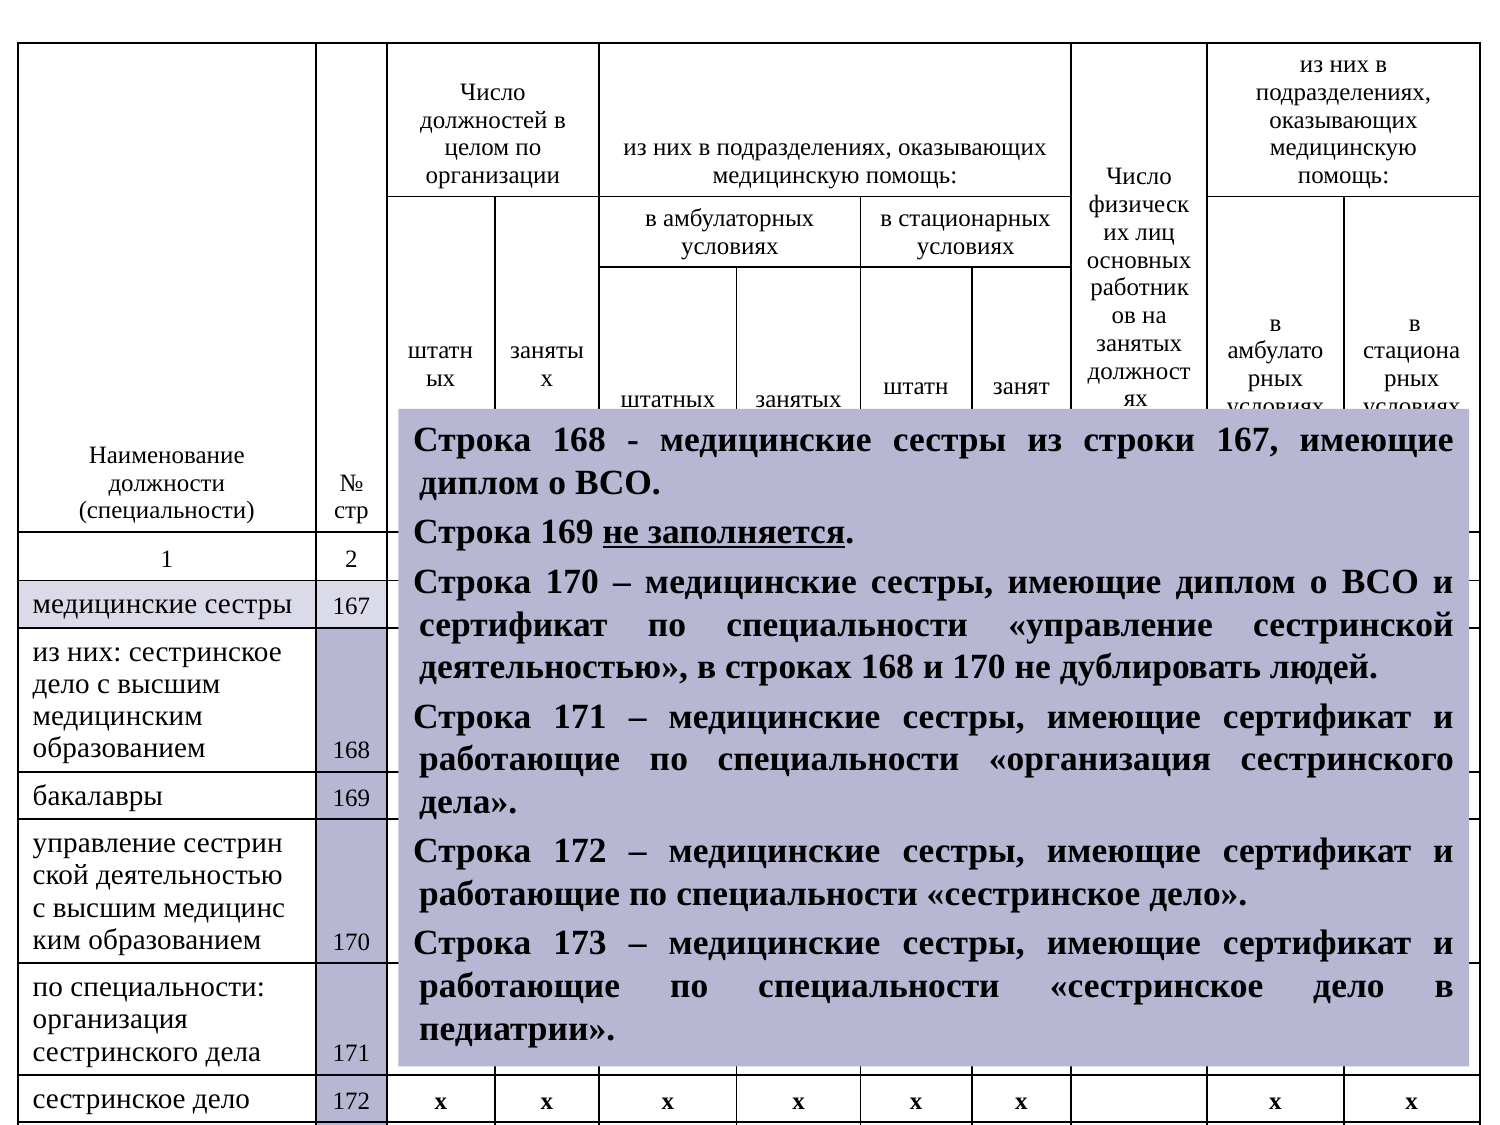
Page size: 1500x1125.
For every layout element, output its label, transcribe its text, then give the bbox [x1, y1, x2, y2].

table_cell занятых [737, 268, 860, 408]
table_cell 171 [317, 964, 386, 1074]
table_cell в стационарных условиях [861, 197, 1070, 266]
table_cell х [1208, 1076, 1343, 1121]
table_cell х [973, 1076, 1070, 1121]
table_cell сестринское дело [19, 1076, 315, 1121]
table_cell из них: сестринское дело с высшим медицинским образованием [19, 629, 315, 771]
table_cell [1072, 1076, 1206, 1121]
table_cell х [737, 1067, 860, 1074]
table_cell х [496, 1076, 598, 1121]
table_cell бакалавры [19, 773, 315, 818]
table_cell х [737, 1076, 860, 1121]
table_cell х [1345, 1076, 1479, 1121]
table_cell 11 [1470, 533, 1479, 580]
table_cell [1470, 629, 1479, 771]
table_cell в амбулаторных условиях [1208, 197, 1343, 408]
table_cell управление сестрин ской деятельностью с высшим медицинс ким образованием [19, 820, 315, 962]
table_cell занятых [496, 197, 598, 408]
table_cell х [600, 1076, 736, 1121]
table_cell 170 [317, 820, 386, 962]
table_header Число должностей в целом по организации [388, 44, 598, 196]
table_cell х [1470, 820, 1479, 962]
table_cell х [1345, 964, 1479, 1074]
table_cell х [861, 1067, 971, 1074]
table_cell штатных [600, 268, 736, 408]
table_cell медицинские сестры [19, 581, 315, 627]
table_cell х [496, 1067, 598, 1074]
table_cell в стационарных условиях [1345, 197, 1479, 531]
table_header Число физических лиц основных работников на занятых должностях [1072, 44, 1206, 408]
table_cell штатных [388, 197, 494, 531]
table_cell х [600, 1067, 736, 1074]
table_cell по специальности: организация сестринского дела [19, 964, 315, 1074]
table_cell 168 [317, 629, 386, 771]
table_cell х [973, 1067, 1070, 1074]
table_cell [1470, 581, 1479, 627]
text_box Строка 168 - медицинские сестры из строки 167, имеющие диплом о ВСО. Строка 169 не заполняется. Строка 170 – медицинские сестры, имеющие диплом о ВСО и сертификат по специальности «управление сестринской деятельностью», в строках 168 и 170 не дублировать людей. Строка 171 – медицинские сестры, имеющие сертификат и работающие по специальности «организация сестринского дела». Строка 172 – медицинские сестры, имеющие сертификат и работающие по специальности «сестринское дело». Строка 173 – медицинские сестры, имеющие сертификат и работающие по специальности «сестринское дело в педиатрии». [398, 408, 1470, 1067]
table_cell х [1208, 1067, 1343, 1074]
table_cell 2 [317, 533, 386, 580]
table_header из них в подразделениях, оказывающих медицинскую помощь: [1208, 44, 1479, 196]
table_cell х [388, 773, 398, 818]
table_cell занятых [973, 268, 1070, 408]
table_cell х [388, 964, 494, 1074]
table_cell 1 [19, 533, 315, 580]
table_cell 169 [317, 773, 386, 818]
table_cell 3 [388, 533, 398, 580]
table_cell [1072, 1067, 1206, 1074]
table_header № стр [317, 44, 386, 531]
table_cell х [861, 1076, 971, 1121]
table_header Наименование должности (специальности) [19, 44, 315, 531]
table_header из них в подразделениях, оказывающих медицинскую помощь: [600, 44, 1070, 196]
table_cell х [1470, 773, 1479, 818]
table_cell 172 [317, 1076, 386, 1121]
table_cell штатных [861, 268, 971, 408]
table_cell х [388, 820, 398, 962]
table_cell [388, 581, 398, 627]
table_cell 167 [317, 581, 386, 627]
table_cell х [388, 1076, 494, 1121]
table_cell [388, 629, 398, 771]
table_cell в амбулаторных условиях [600, 197, 860, 266]
